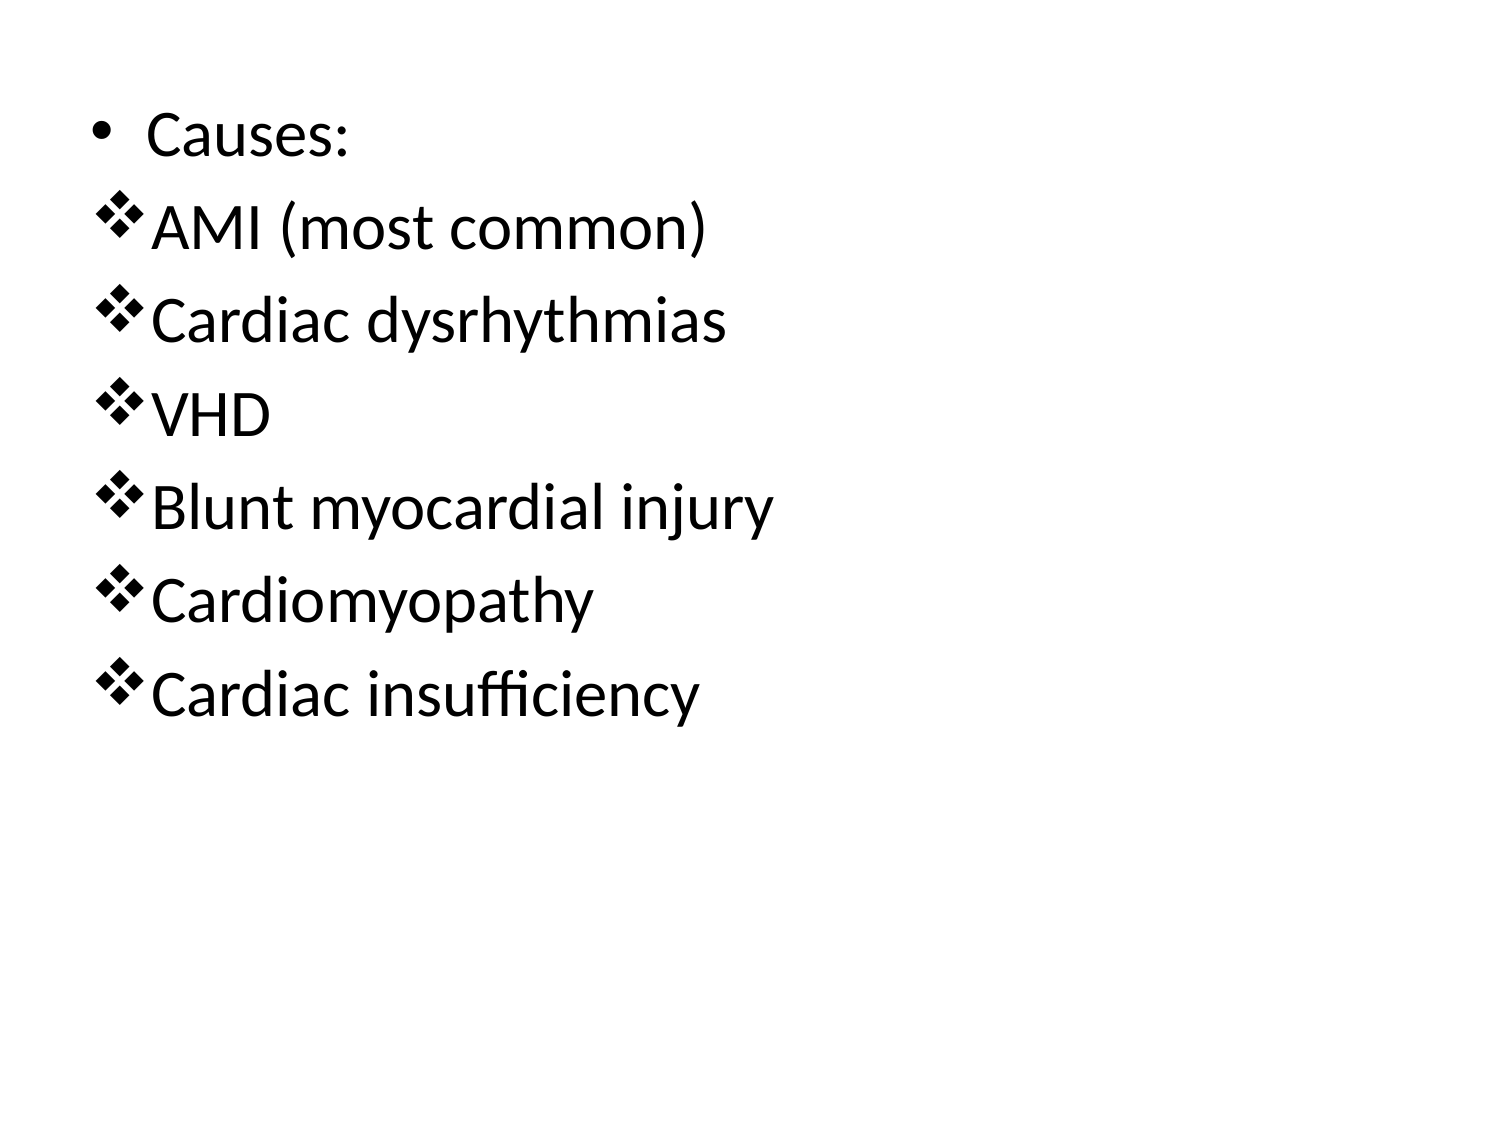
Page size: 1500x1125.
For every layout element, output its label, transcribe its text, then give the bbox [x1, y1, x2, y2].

list Causes: AMI (most common) Cardiac dysrhythmias VHD Blunt myocardial injury Cardiomyopathy Cardiac insufficiency [75, 82, 1425, 1005]
